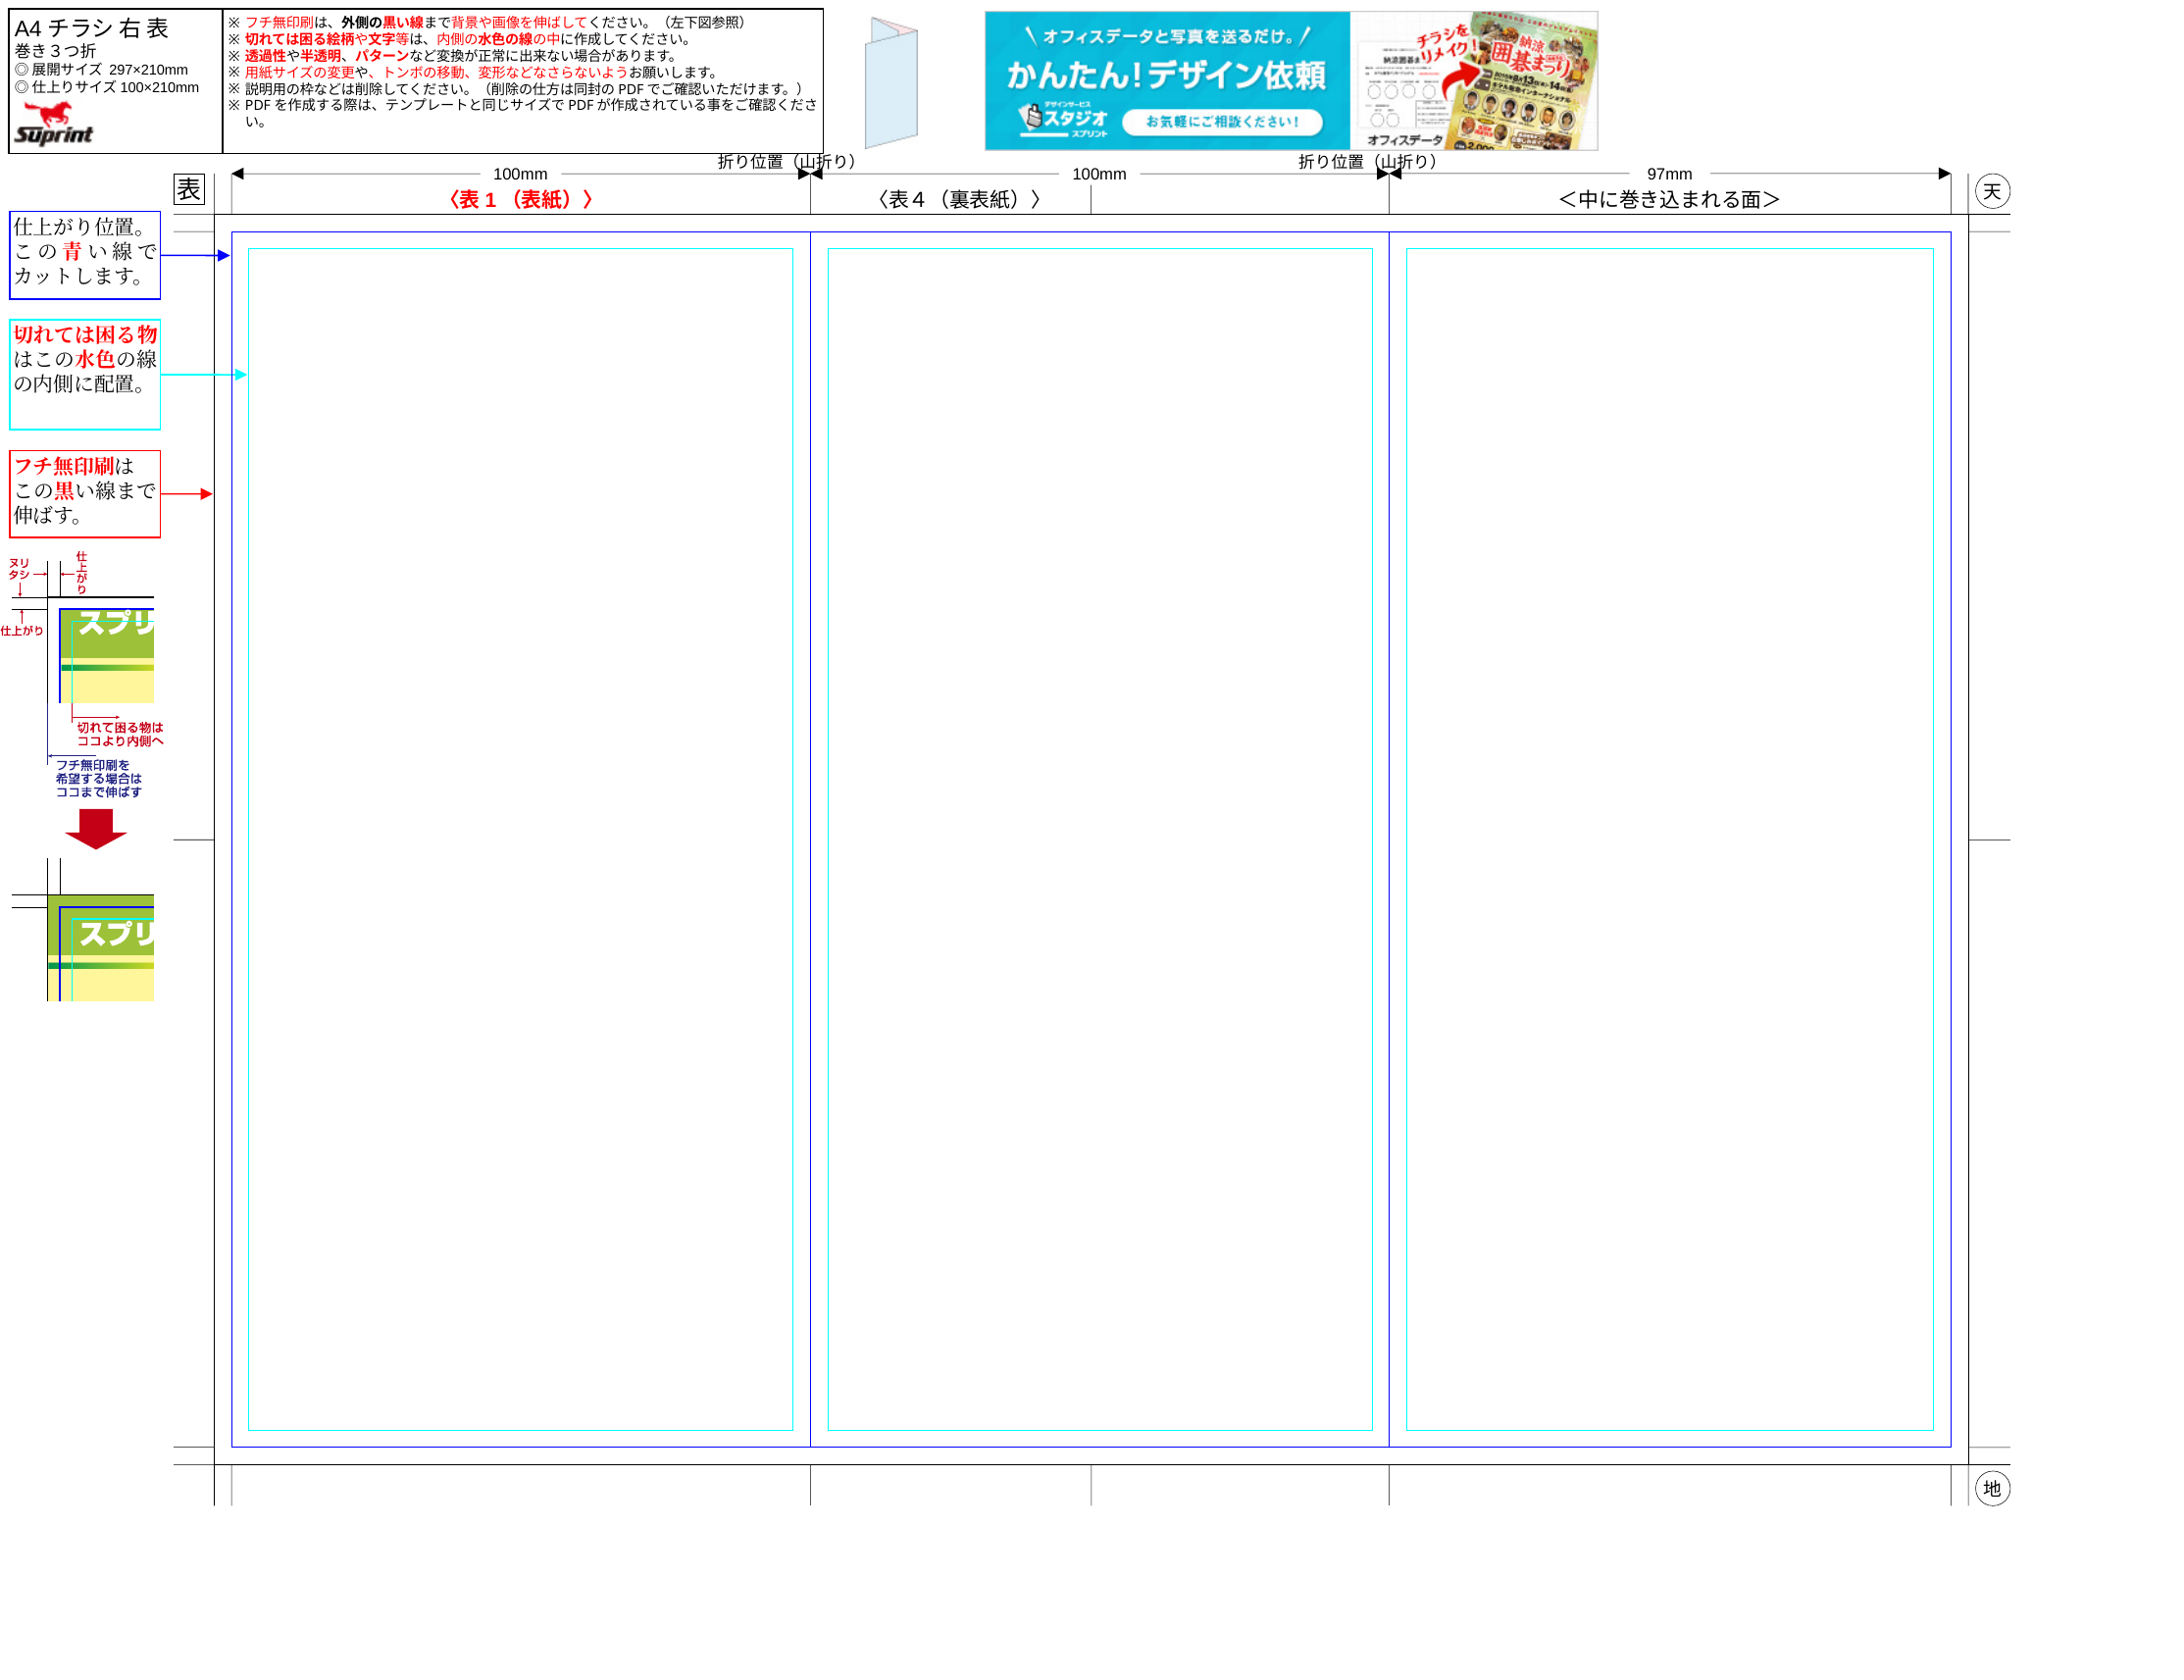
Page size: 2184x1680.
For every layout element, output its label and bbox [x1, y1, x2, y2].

picture [985, 11, 1599, 151]
picture [10, 96, 98, 152]
picture [865, 17, 918, 149]
